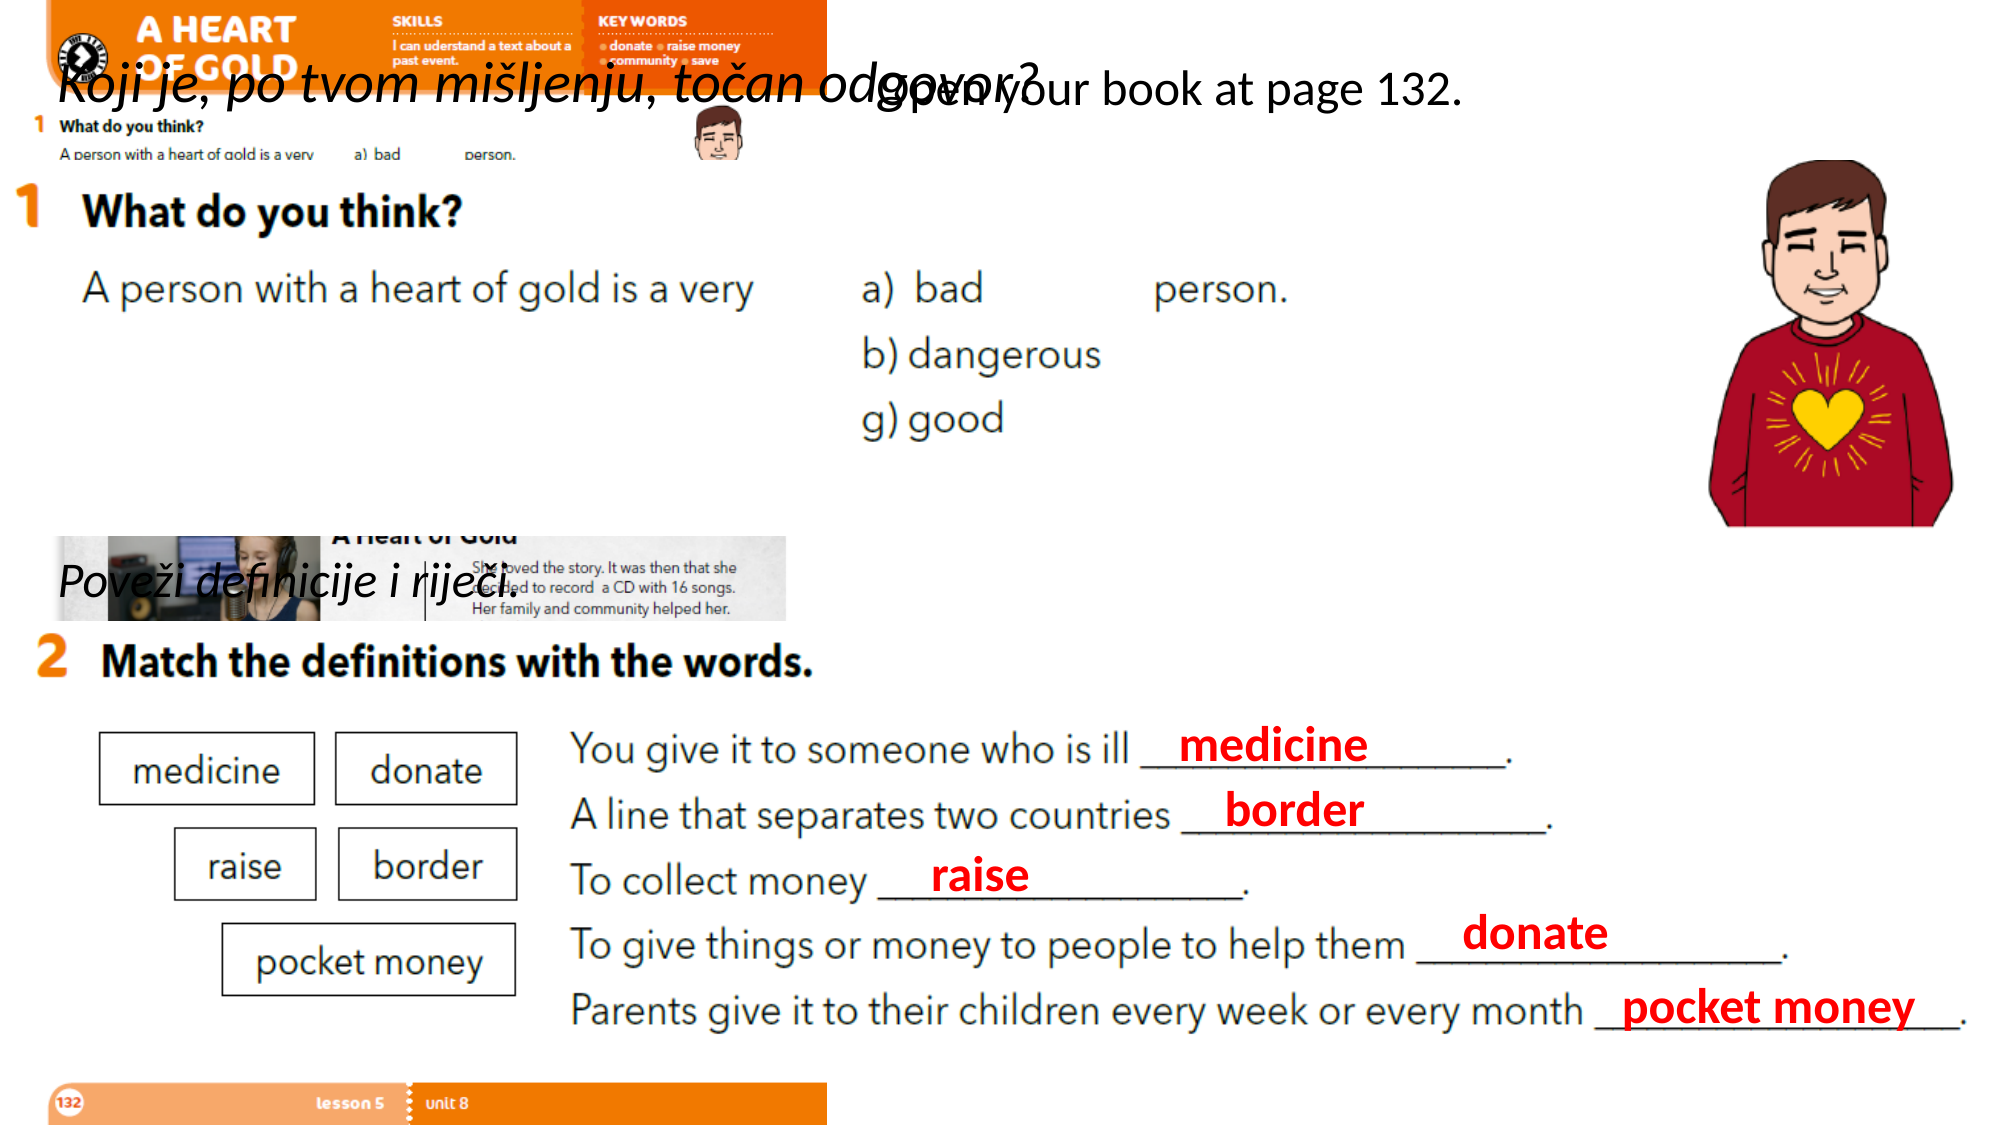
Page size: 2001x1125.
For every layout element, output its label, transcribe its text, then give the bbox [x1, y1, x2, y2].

picture [0, 0, 1979, 1125]
text_box Open your book at page 132. [861, 47, 1939, 123]
text_box Koji je, po tvom mišljenju, točan odgovor? [827, 36, 1878, 121]
